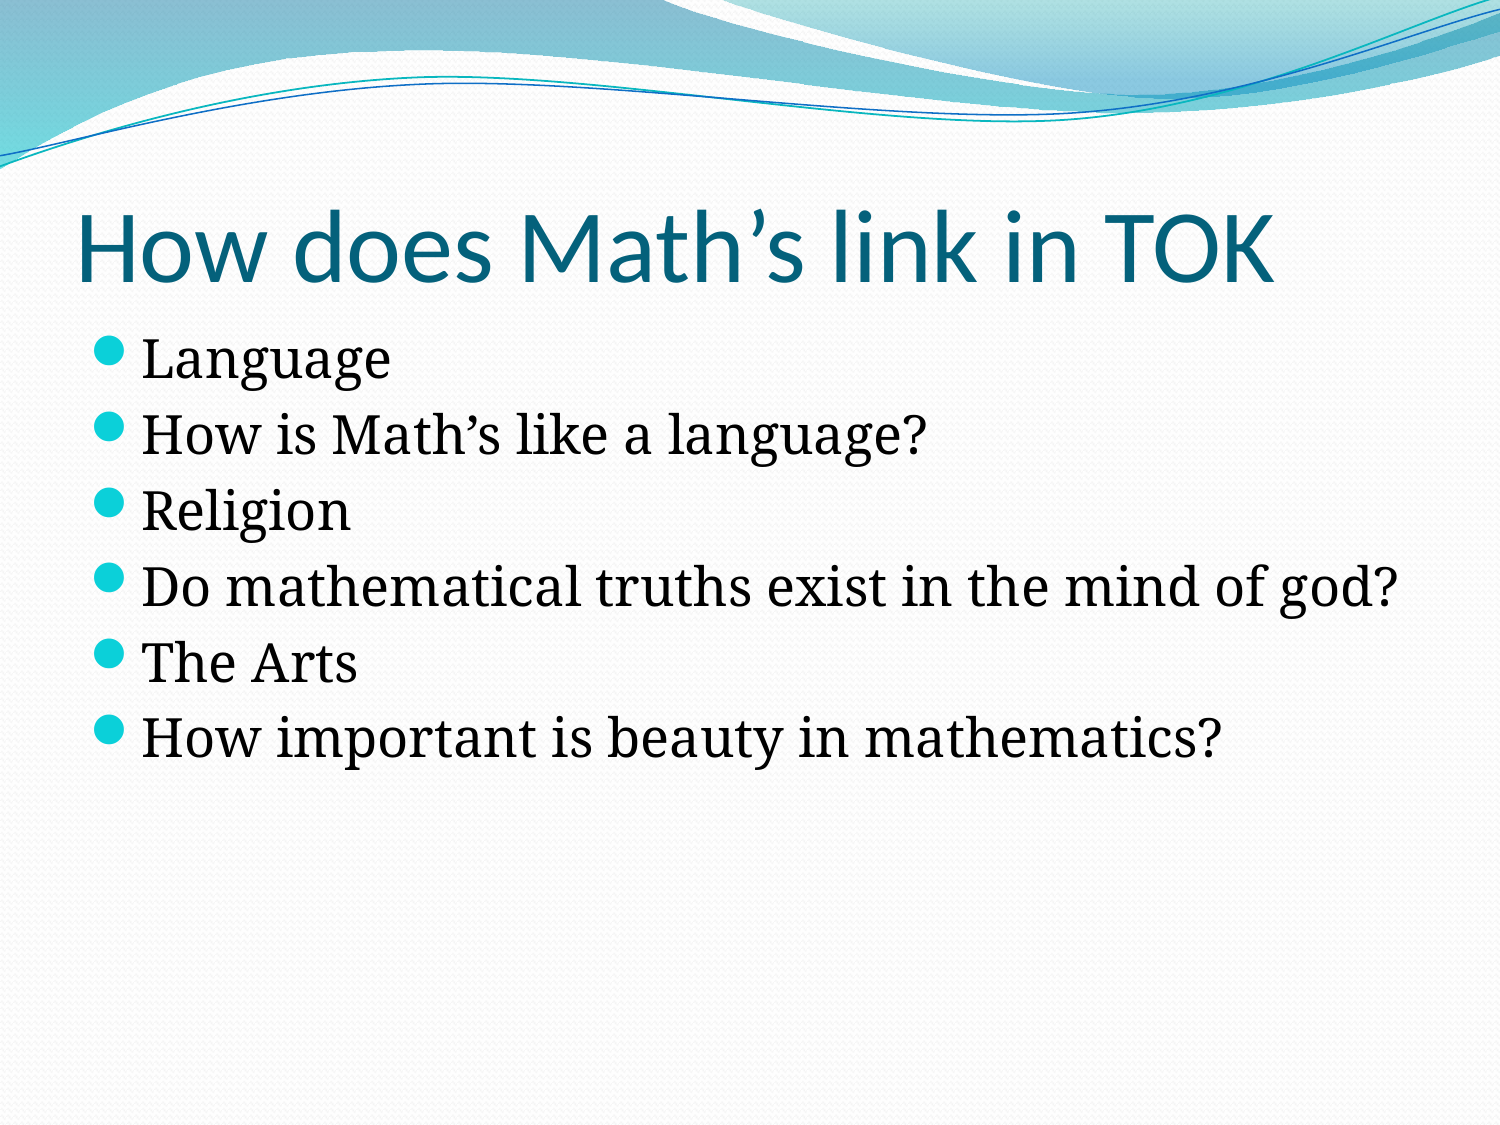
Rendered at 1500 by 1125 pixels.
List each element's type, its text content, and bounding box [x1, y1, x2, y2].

list Language How is Math’s like a language? Religion Do mathematical truths exist in the mind of god? The Arts How important is beauty in mathematics? [75, 317, 1425, 1038]
title How does Math’s link in TOK [75, 115, 1425, 303]
